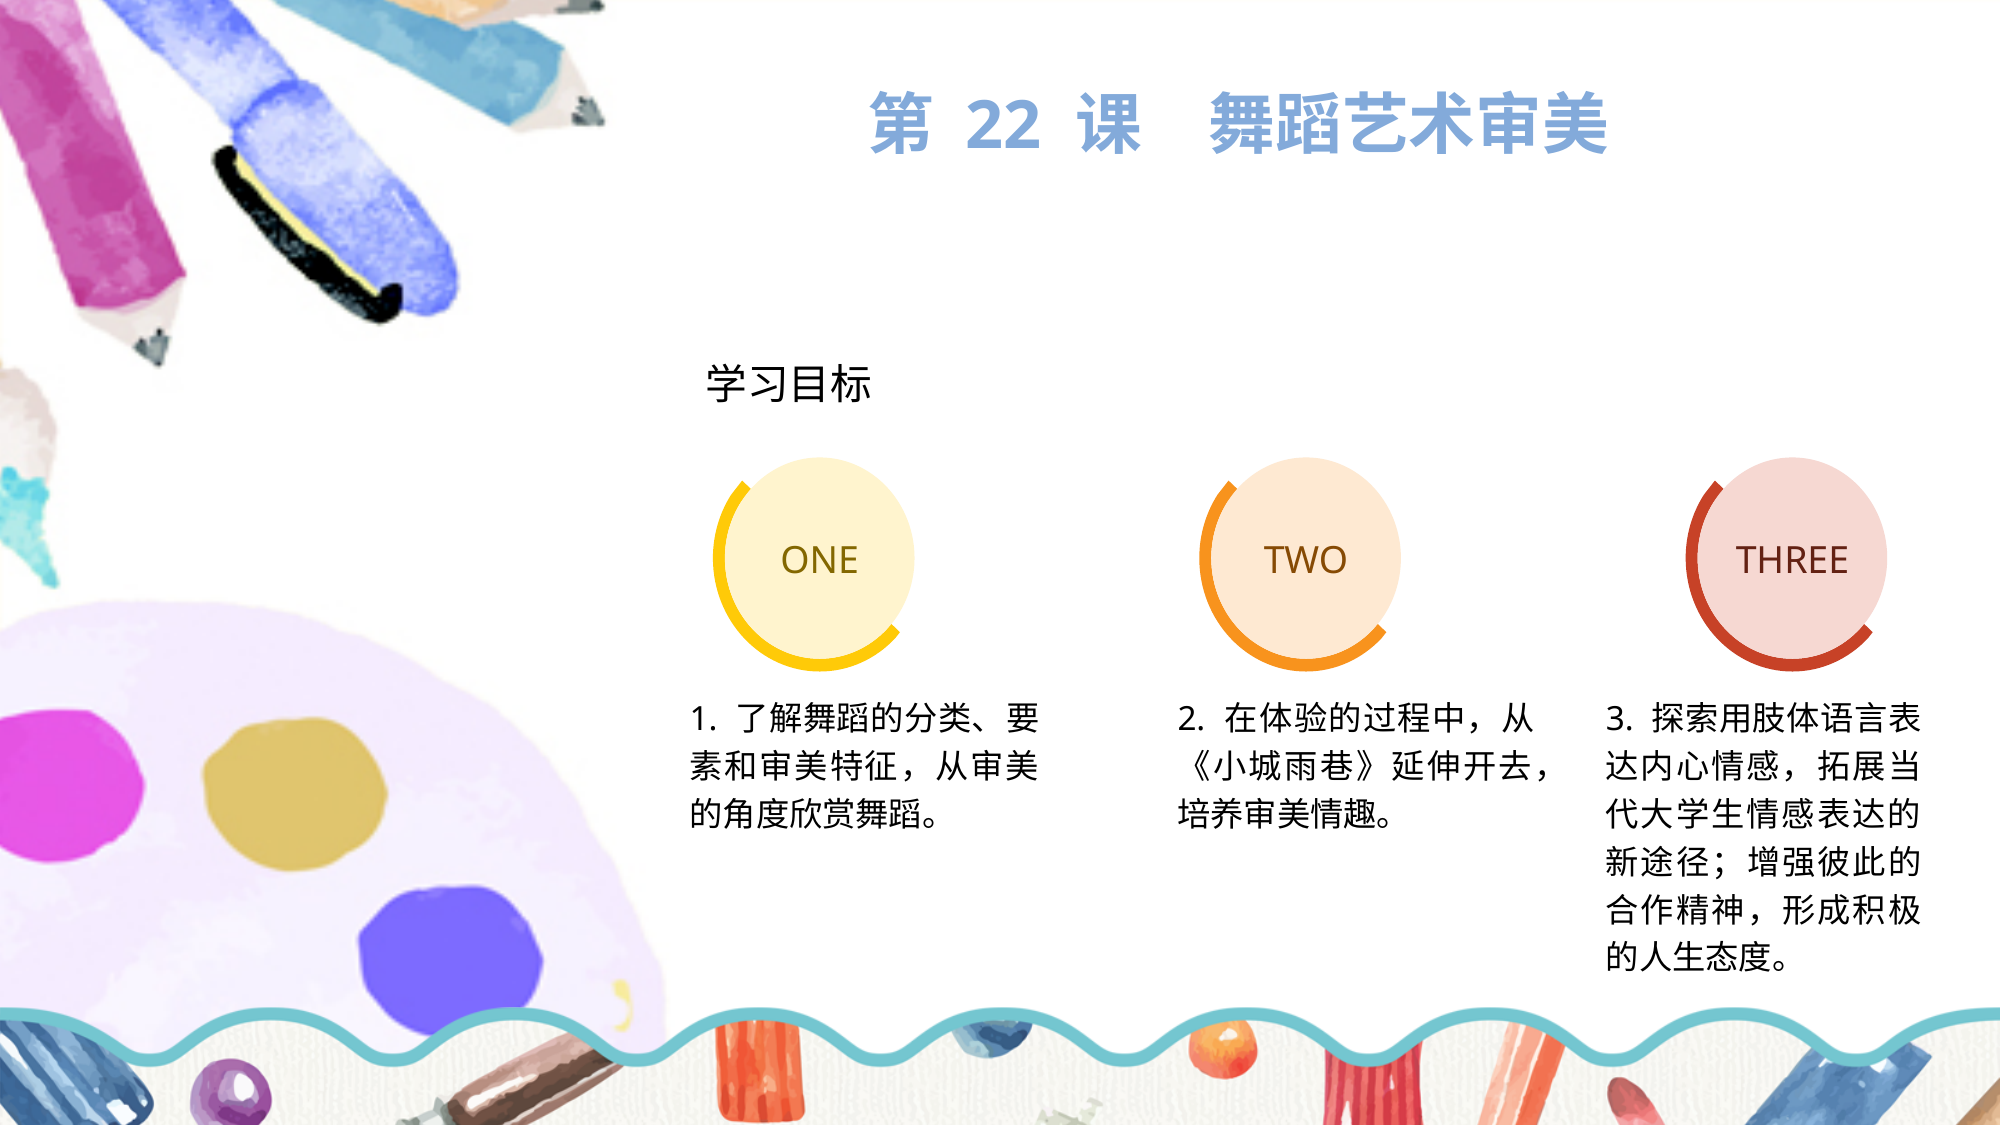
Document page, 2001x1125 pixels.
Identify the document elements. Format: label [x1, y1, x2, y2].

text_box [1685, 457, 1888, 672]
picture [0, 0, 2000, 1125]
text_box [1198, 457, 1402, 672]
text_box [712, 457, 915, 672]
